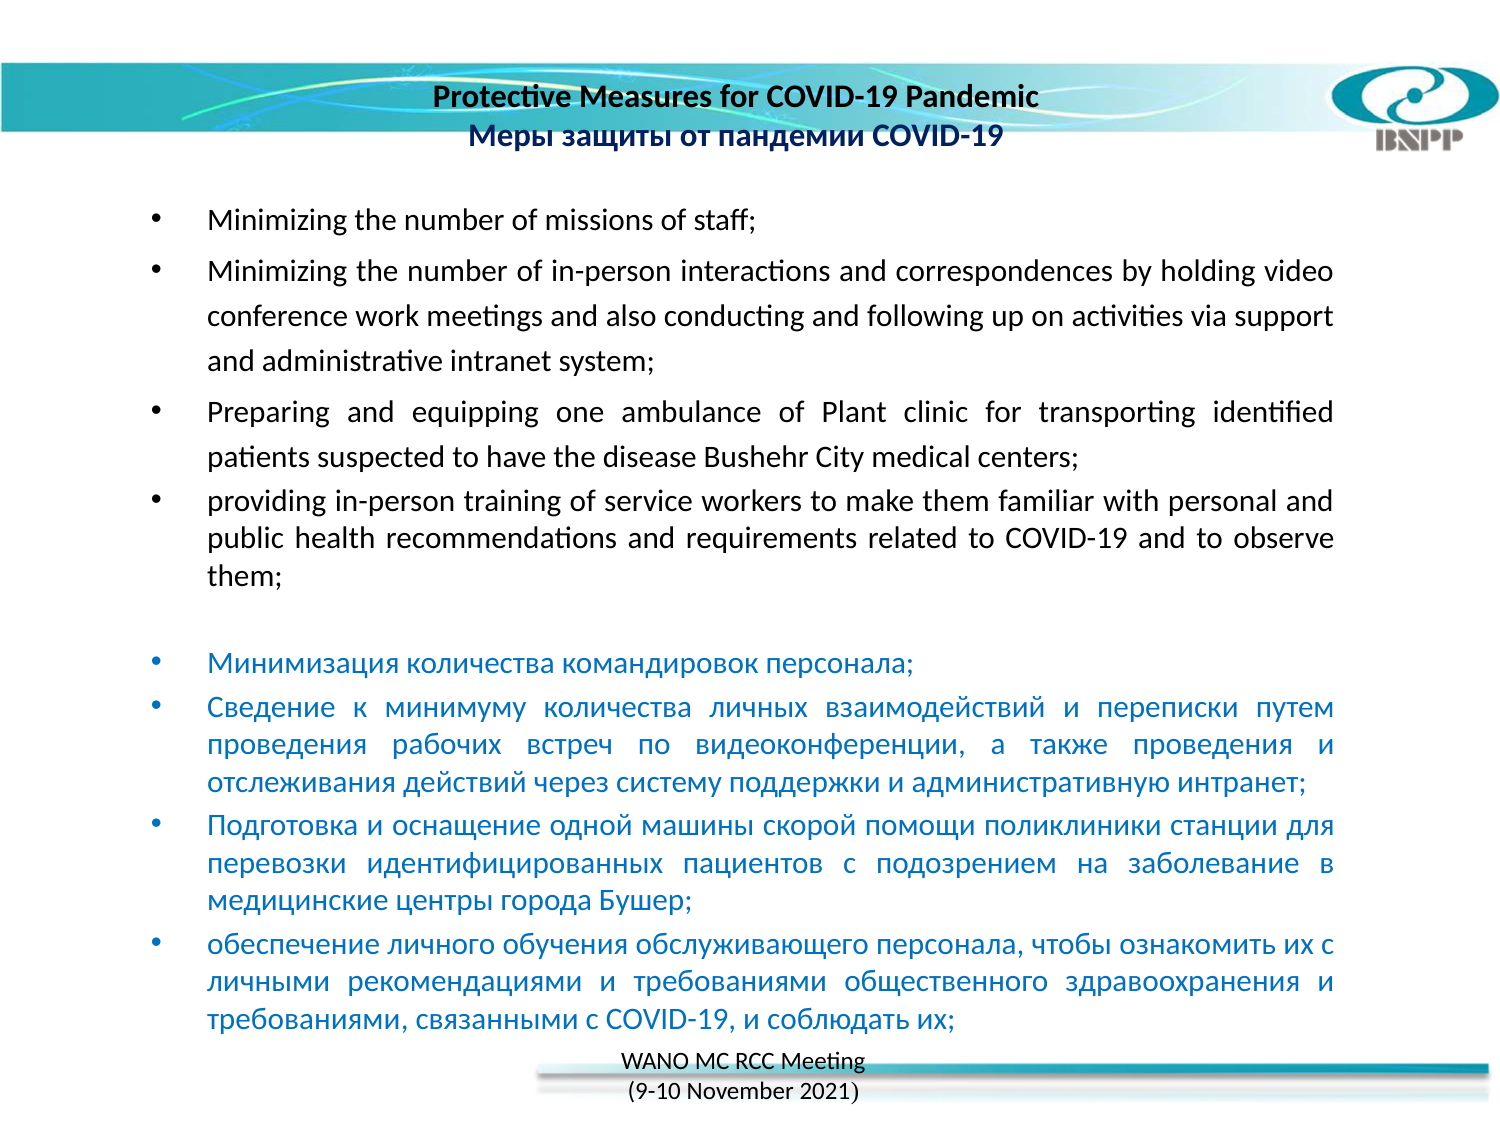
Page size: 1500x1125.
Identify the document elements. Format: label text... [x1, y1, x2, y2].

list Minimizing the number of missions of staff; Minimizing the number of in-person interactions and correspondences by holding video conference work meetings and also conducting and following up on activities via support and administrative intranet system; Preparing and equipping one ambulance of Plant clinic for transporting identified patients suspected to have the disease Bushehr City medical centers; providing in-person training of service workers to make them familiar with personal and public health recommendations and requirements related to COVID-19 and to observe them; Минимизация количества командировок персонала; Сведение к минимуму количества личных взаимодействий и переписки путем проведения рабочих встреч по видеоконференции, а также проведения и отслеживания действий через систему поддержки и административную интранет; Подготовка и оснащение одной машины скорой помощи поликлиники станции для перевозки идентифицированных пациентов с подозрением на заболевание в медицинские центры города Бушер; обеспечение личного обучения обслуживающего персонала, чтобы ознакомить их с личными рекомендациями и требованиями общественного здравоохранения и требованиями, связанными с COVID-19, и соблюдать их; [135, 184, 1352, 1071]
title Protective Measures for COVID-19 Pandemic Меры защиты от пандемии COVID-19 [61, 66, 1412, 161]
picture [0, 0, 1500, 1125]
text_box WANO MC RCC Meeting (9-10 November 2021) [505, 1024, 981, 1125]
